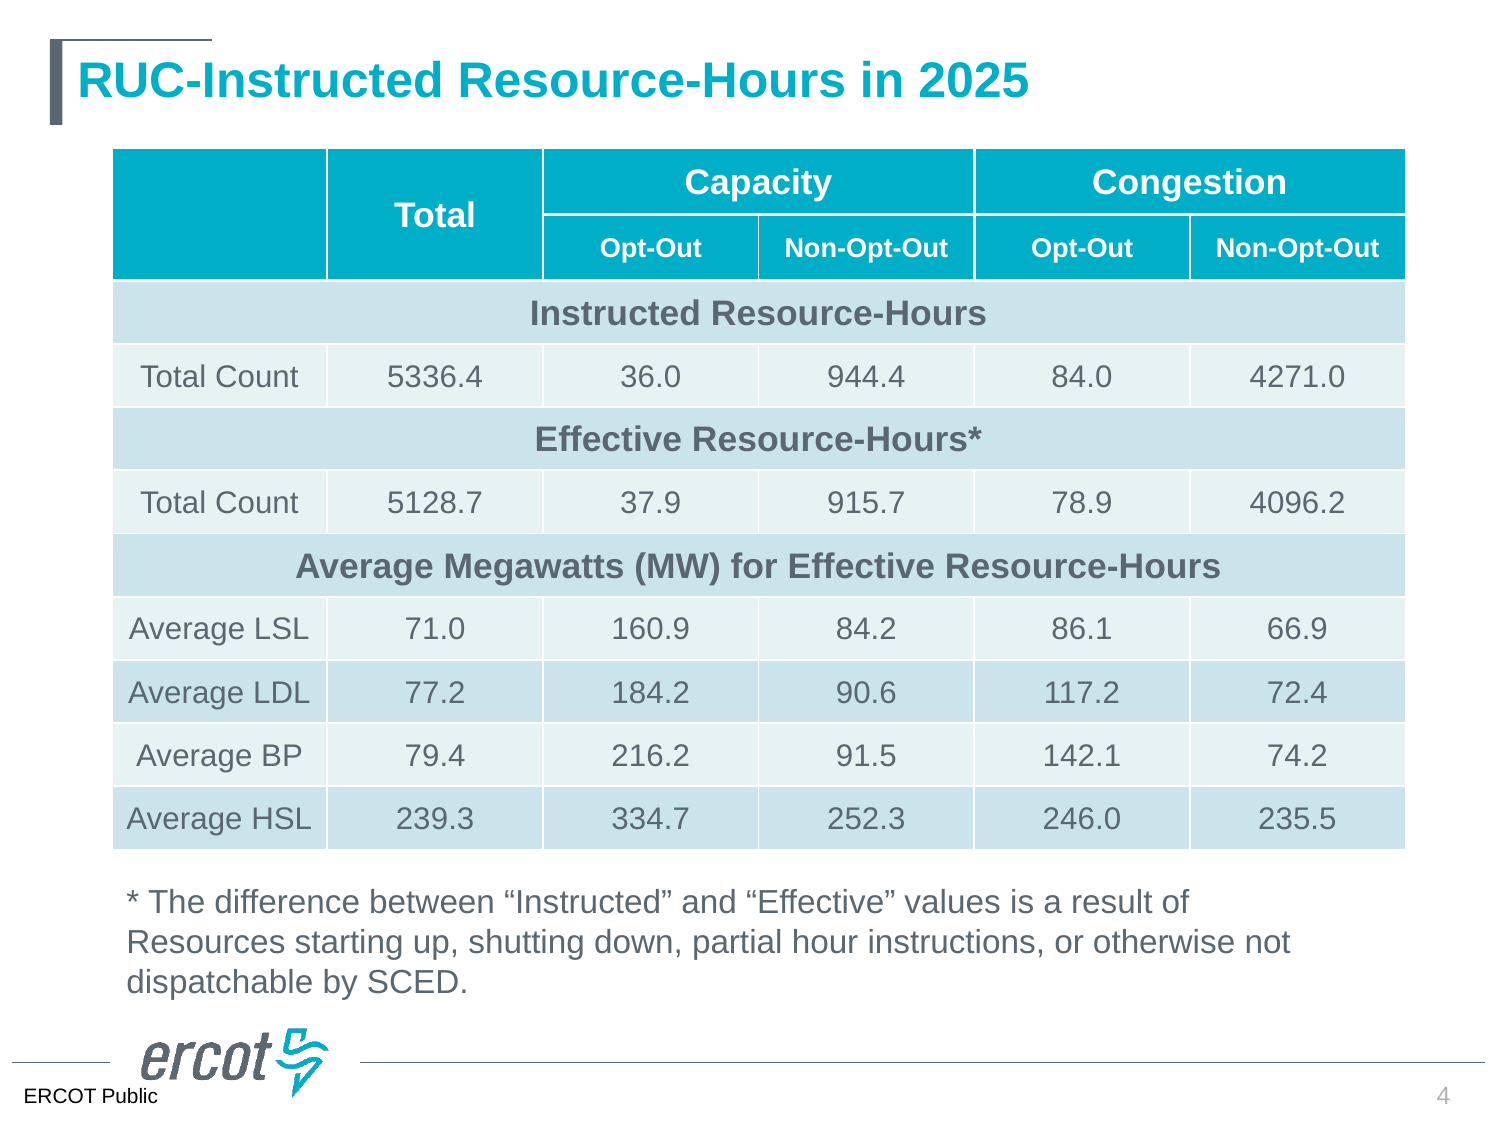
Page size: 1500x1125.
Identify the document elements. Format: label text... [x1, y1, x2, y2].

table_cell 142.1 [975, 724, 1189, 785]
table_cell 5128.7 [328, 471, 542, 533]
table_cell Average LSL [113, 598, 326, 659]
table_header Congestion [976, 149, 1405, 213]
table_cell 117.2 [975, 661, 1189, 722]
table_cell Opt-Out [544, 216, 758, 279]
table_cell 239.3 [328, 787, 542, 849]
table_cell Average HSL [113, 787, 326, 849]
table_cell Instructed Resource-Hours [113, 282, 1405, 343]
table_cell Effective Resource-Hours* [113, 408, 1405, 469]
table_cell 915.7 [759, 471, 973, 533]
picture [137, 1024, 332, 1100]
table_cell Opt-Out [976, 216, 1189, 279]
slide_number 4 [1400, 1076, 1488, 1113]
table_cell 77.2 [328, 661, 542, 722]
table_cell 66.9 [1191, 598, 1405, 659]
table_cell Average LDL [113, 661, 326, 722]
table_cell 4271.0 [1191, 345, 1405, 406]
table_cell 37.9 [544, 471, 758, 533]
table_cell 86.1 [975, 598, 1189, 659]
table_cell 5336.4 [328, 345, 542, 406]
table_cell 334.7 [544, 787, 758, 849]
table_cell 944.4 [759, 345, 973, 406]
table_cell 252.3 [759, 787, 973, 849]
table_cell 72.4 [1191, 661, 1405, 722]
table_cell Average Megawatts (MW) for Effective Resource-Hours [113, 534, 1405, 596]
table_cell 36.0 [544, 345, 758, 406]
table_cell 78.9 [975, 471, 1189, 533]
table_header Capacity [544, 149, 973, 213]
table_header Total [328, 149, 542, 279]
table_cell Total Count [113, 345, 326, 406]
table_cell 246.0 [975, 787, 1189, 849]
table_cell 79.4 [328, 724, 542, 785]
text_box * The difference between “Instructed” and “Effective” values is a result of Resources starting up, shutting down, partial hour instructions, or otherwise not dispatchable by SCED. [111, 873, 1375, 1008]
table_header [113, 149, 326, 279]
table_cell 71.0 [328, 598, 542, 659]
table_cell 235.5 [1191, 787, 1405, 849]
title RUC-Instructed Resource-Hours in 2025 [62, 39, 1450, 125]
table_cell Non-Opt-Out [759, 216, 973, 279]
table_cell 91.5 [759, 724, 973, 785]
table_cell Total Count [113, 471, 326, 533]
table_cell Non-Opt-Out [1191, 216, 1405, 279]
table_cell 84.2 [759, 598, 973, 659]
table_cell 90.6 [759, 661, 973, 722]
table_cell Average BP [113, 724, 326, 785]
table_cell 4096.2 [1191, 471, 1405, 533]
table_cell 84.0 [975, 345, 1189, 406]
table_cell 216.2 [544, 724, 758, 785]
table_cell 160.9 [544, 598, 758, 659]
table_cell 184.2 [544, 661, 758, 722]
table_cell 74.2 [1191, 724, 1405, 785]
